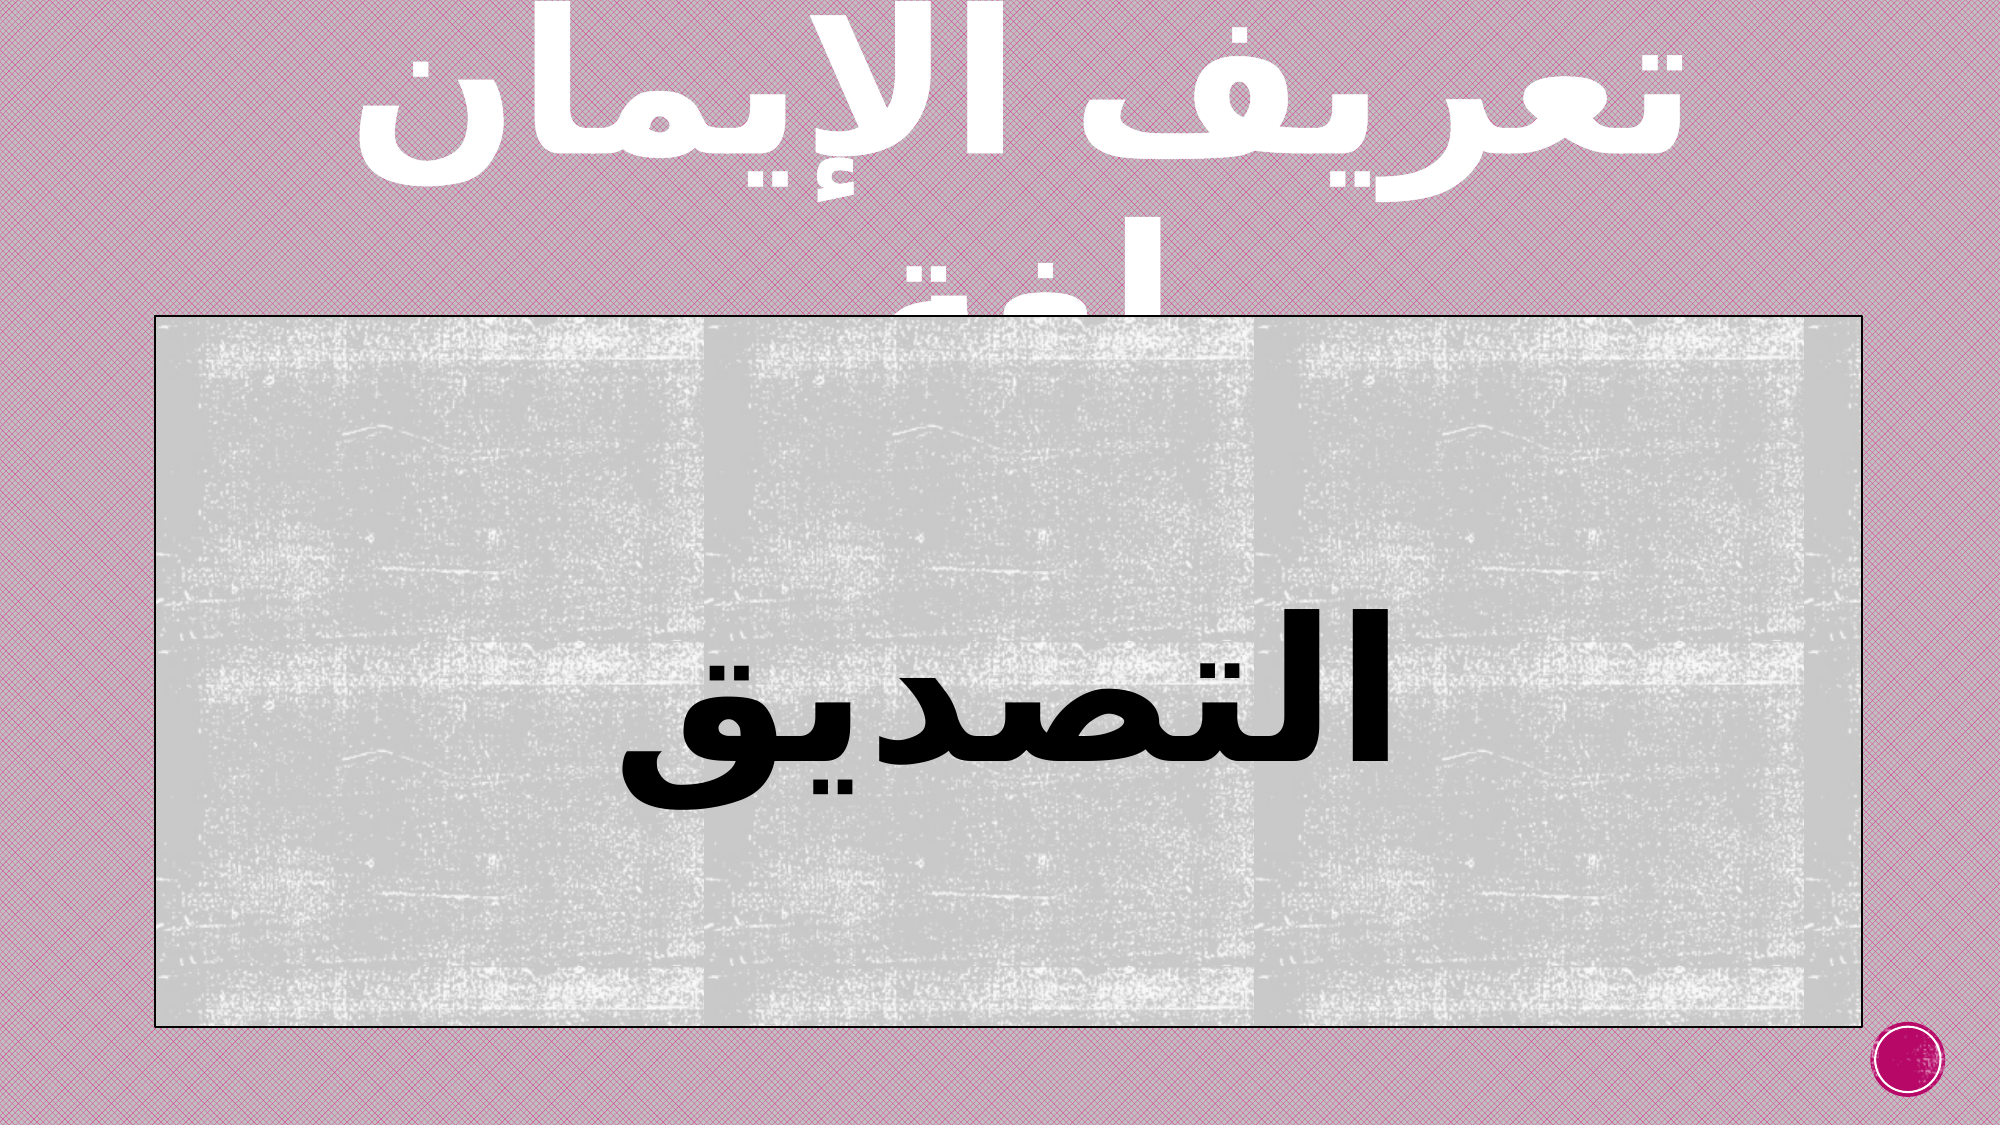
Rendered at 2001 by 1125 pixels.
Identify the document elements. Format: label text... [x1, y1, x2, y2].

list التصديق [154, 315, 1863, 1028]
title تعريف الإيمان لغة [232, 44, 1813, 315]
